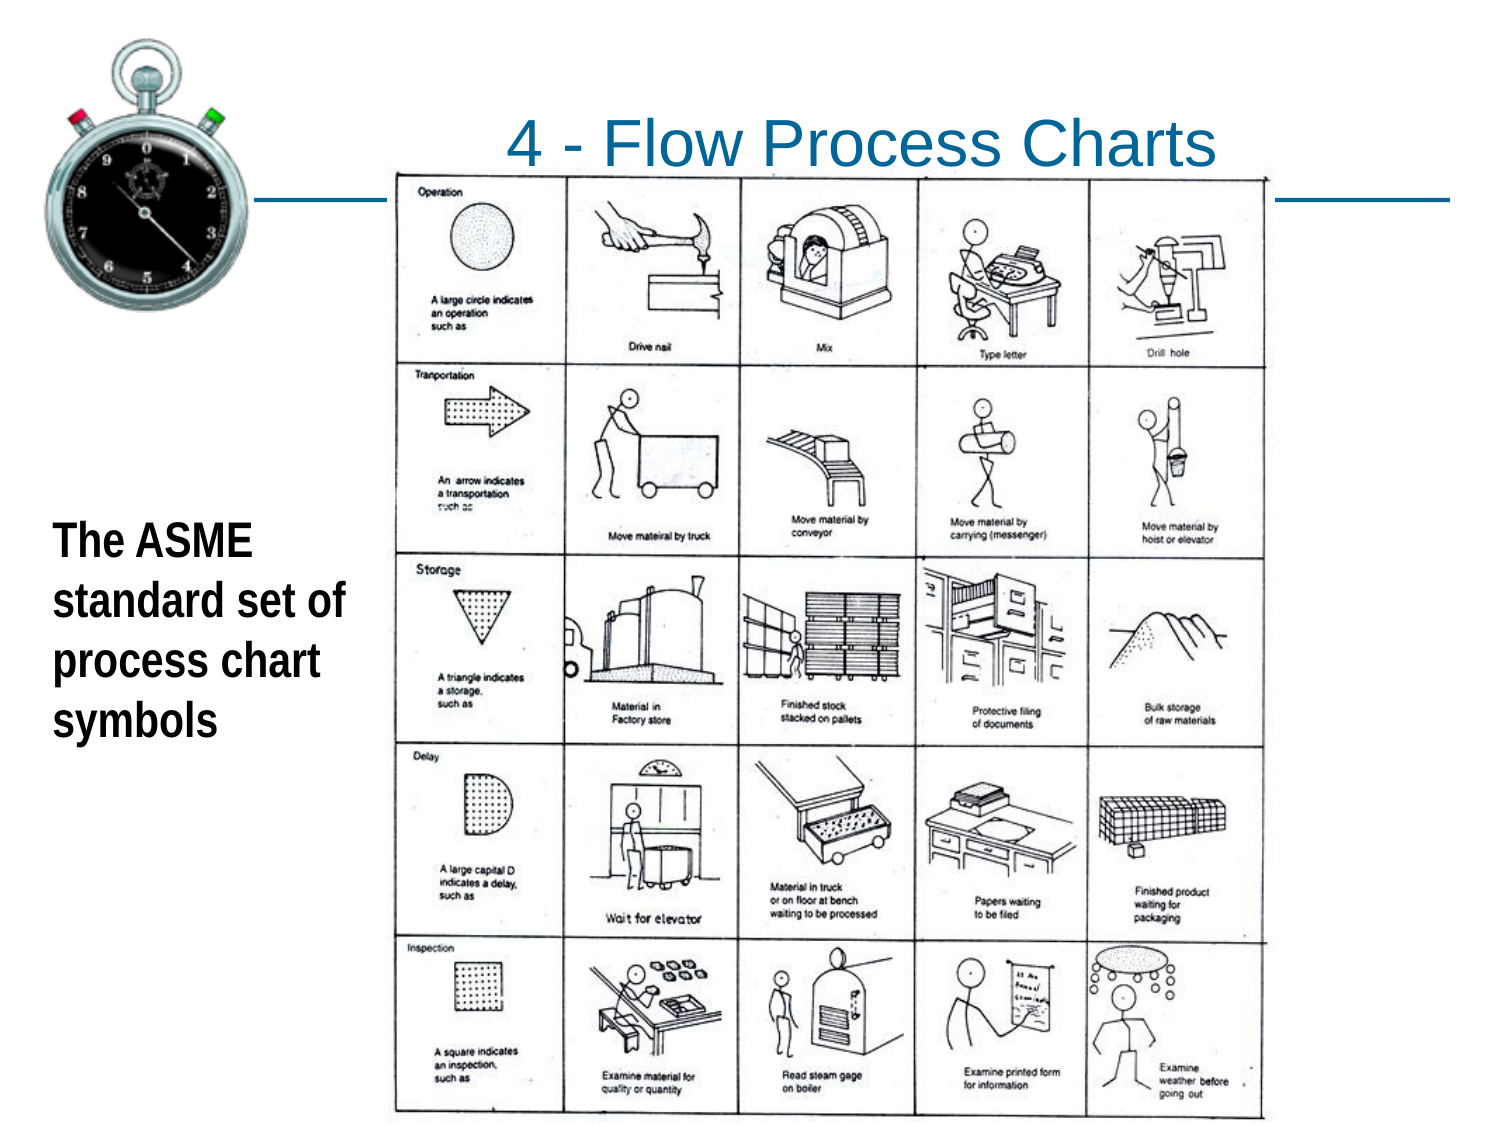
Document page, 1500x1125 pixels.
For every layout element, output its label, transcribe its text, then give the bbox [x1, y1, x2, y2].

picture [387, 167, 1276, 1125]
picture [37, 37, 254, 313]
title 4 - Flow Process Charts [275, 37, 1450, 188]
text_box The ASME standard set of process chart symbols [37, 499, 363, 755]
